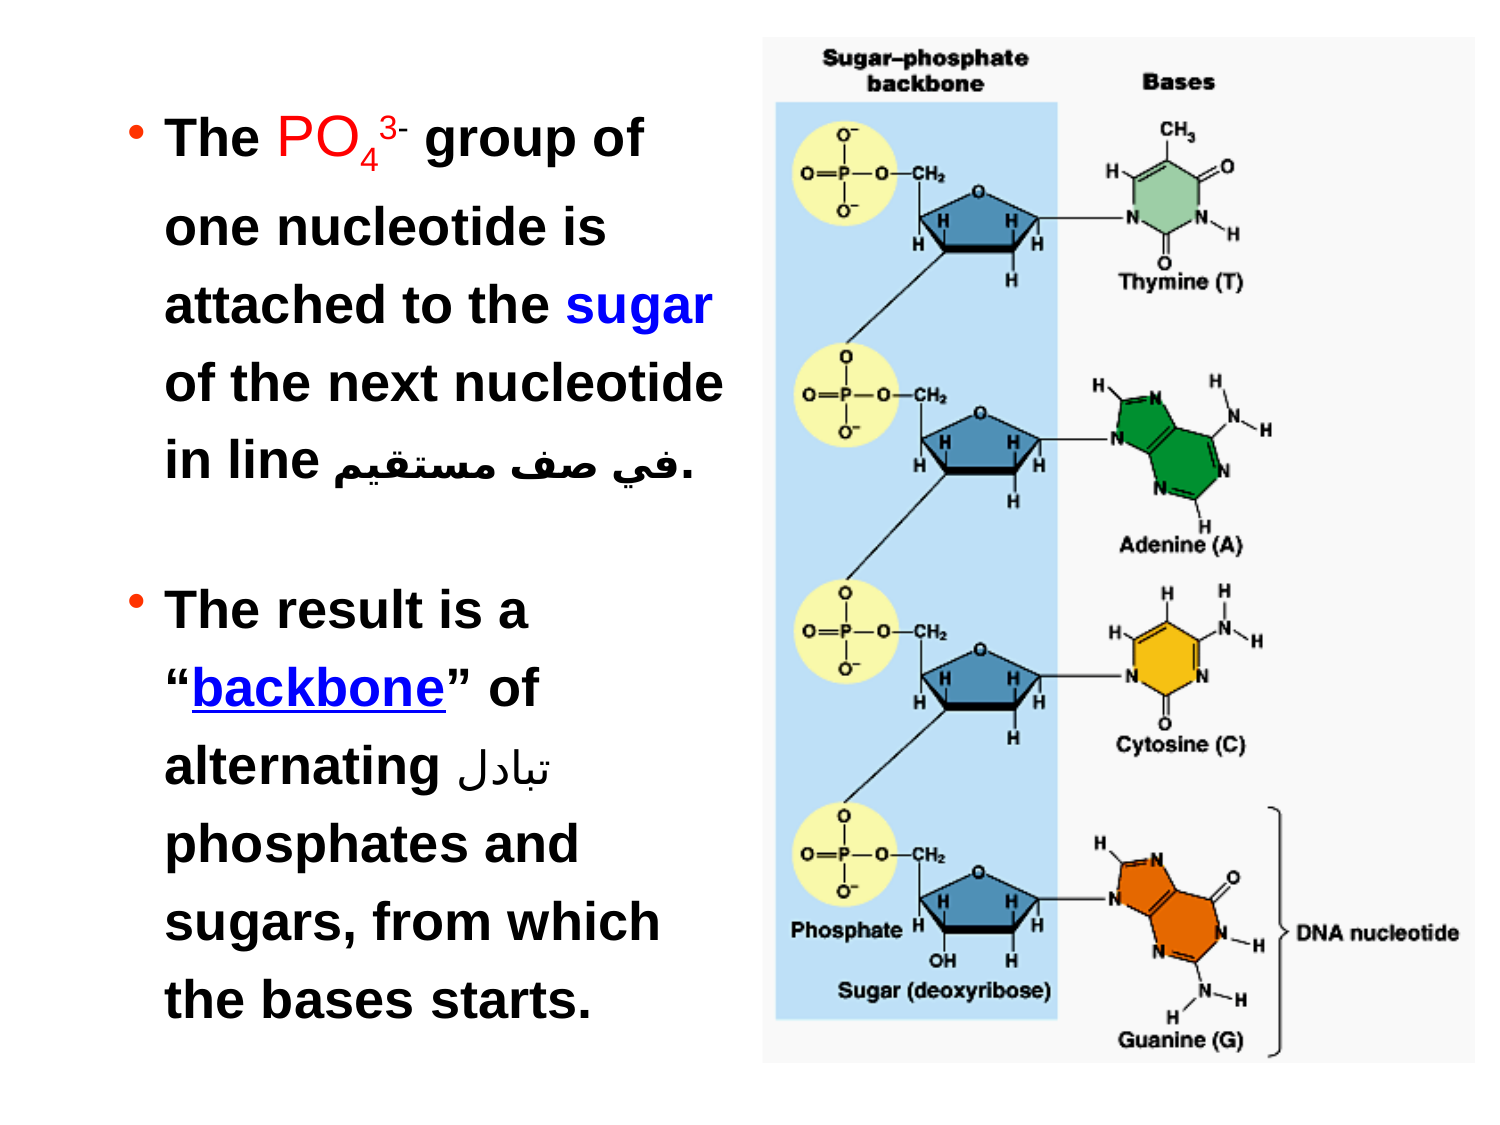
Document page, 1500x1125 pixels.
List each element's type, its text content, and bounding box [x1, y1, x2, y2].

text_box The PO43- group of one nucleotide is attached to the sugar of the next nucleotide in line في صف مستقيم. The result is a “backbone” of alternating تبادل phosphates and sugars, from which the bases starts. [37, 75, 750, 1037]
picture [762, 37, 1476, 1063]
